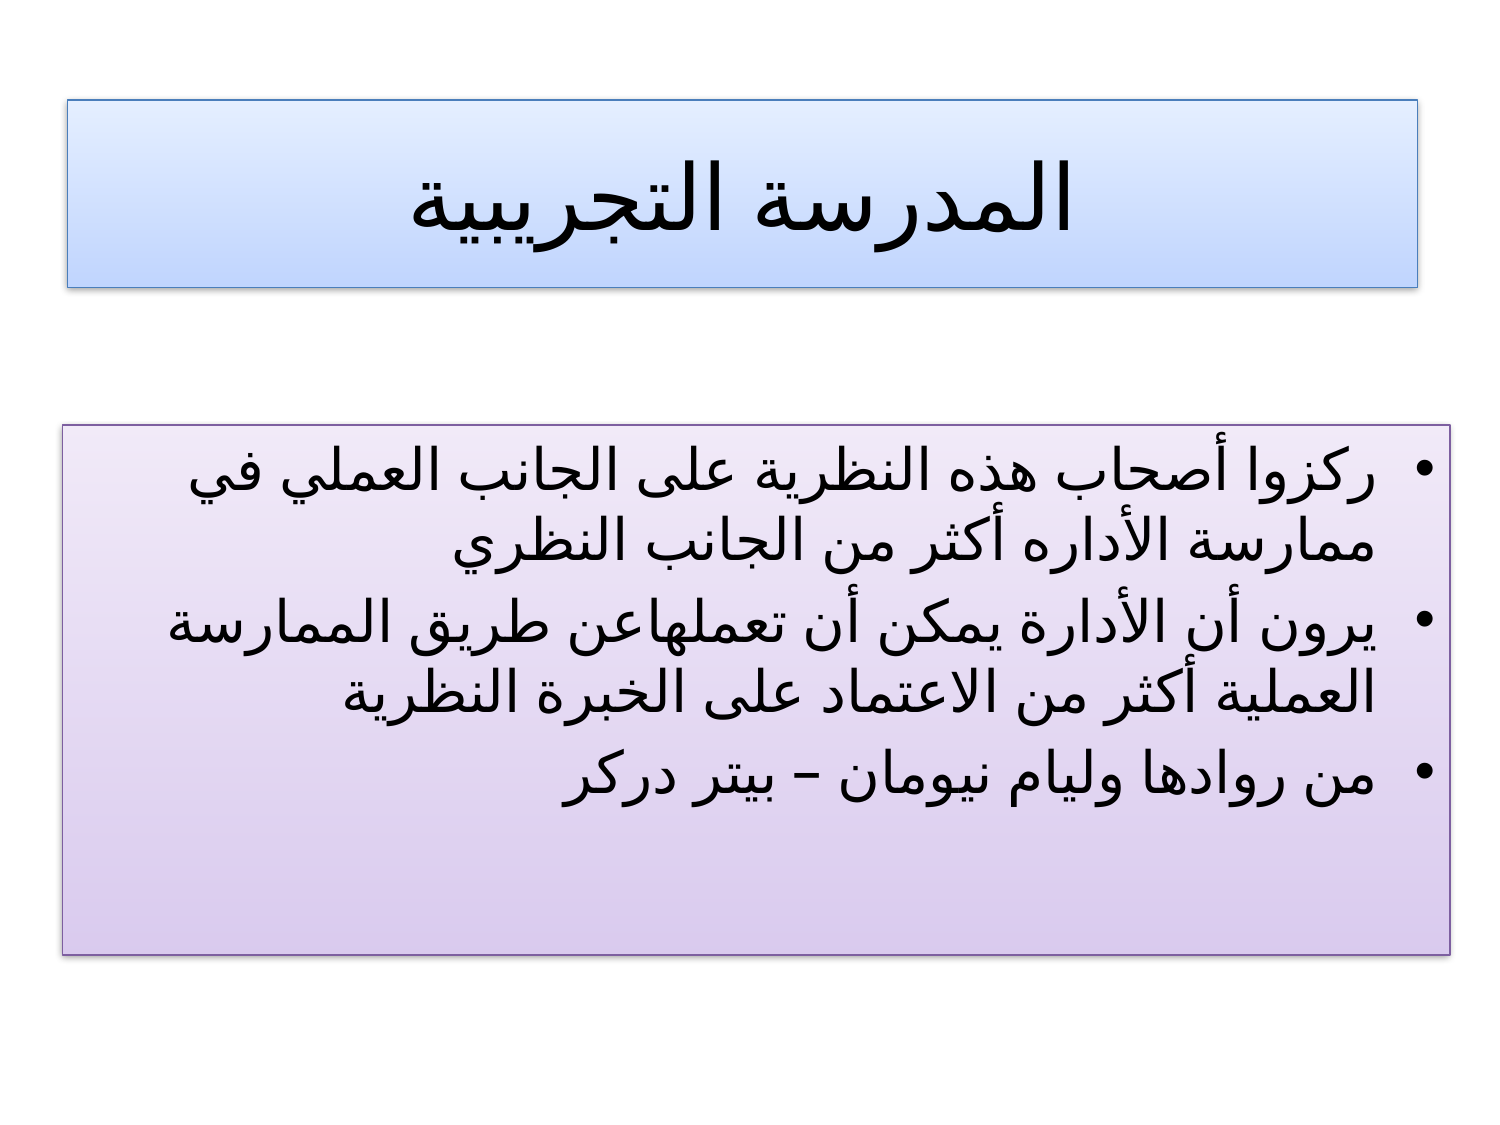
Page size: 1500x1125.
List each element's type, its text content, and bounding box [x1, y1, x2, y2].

title المدرسة التجريبية [67, 99, 1418, 288]
list ركزوا أصحاب هذه النظرية على الجانب العملي في ممارسة الأداره أكثر من الجانب النظري يرون أن الأدارة يمكن أن تعملهاعن طريق الممارسة العملية أكثر من الاعتماد على الخبرة النظرية من روادها وليام نيومان – بيتر دركر [62, 424, 1451, 956]
